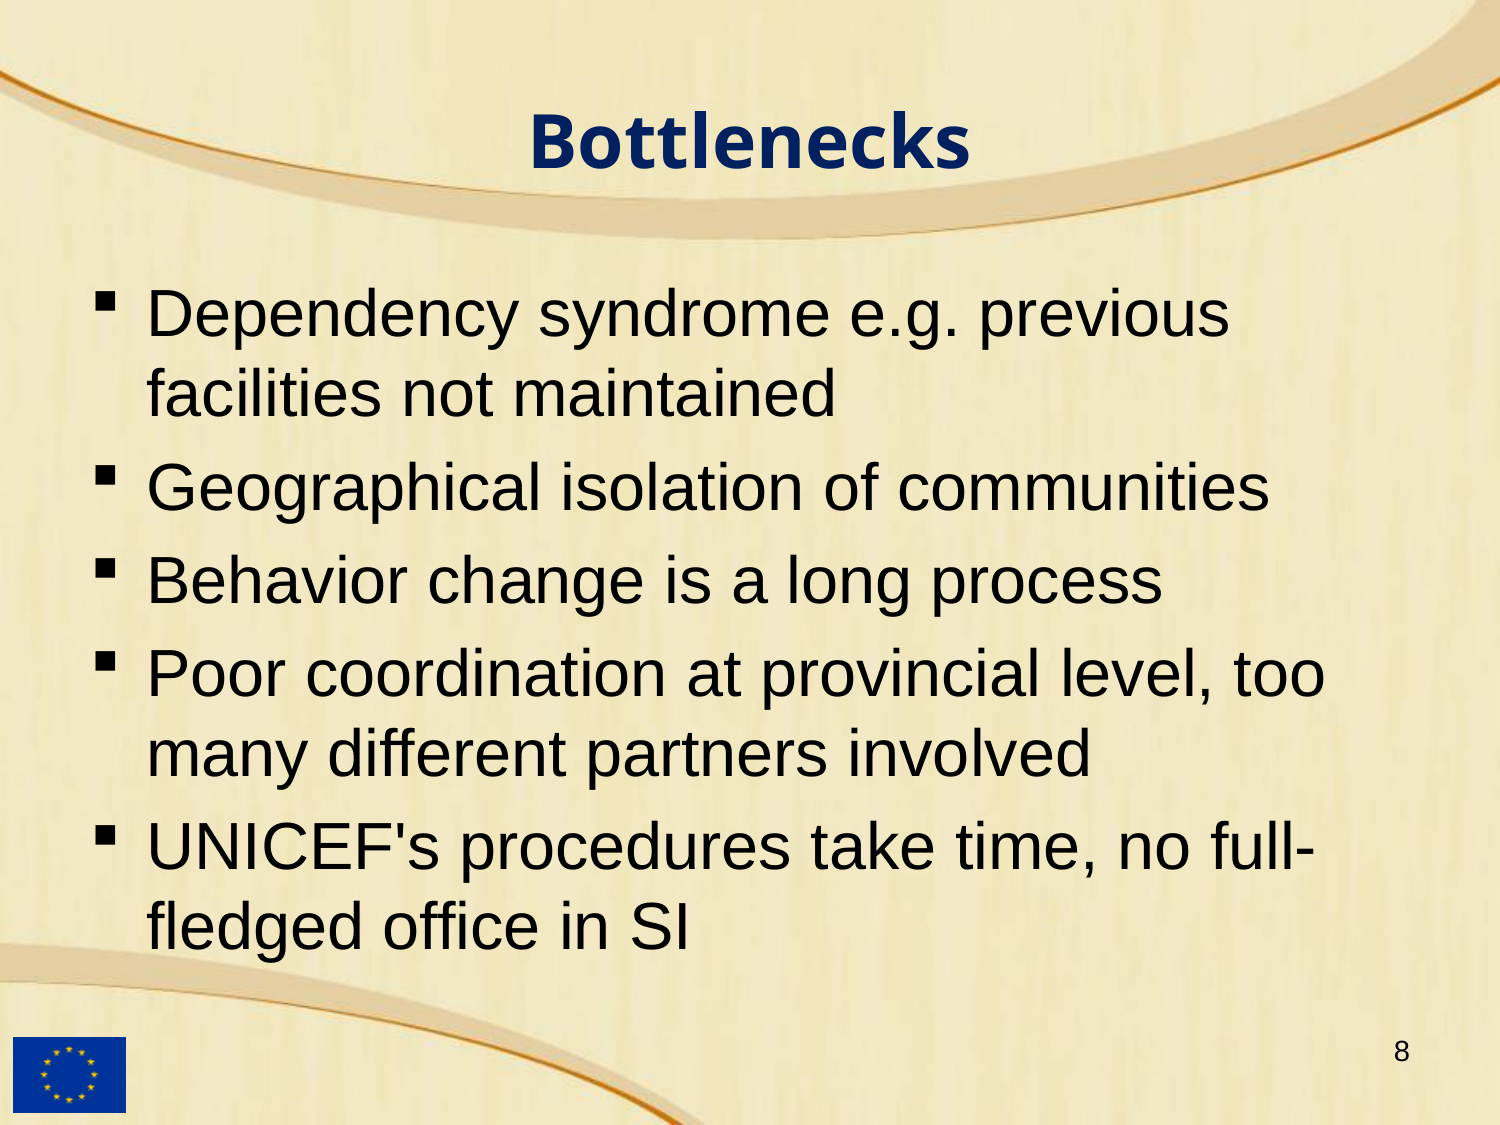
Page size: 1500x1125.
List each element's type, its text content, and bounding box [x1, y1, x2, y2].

picture [0, 0, 1500, 1125]
title Bottlenecks [74, 44, 1426, 233]
list Dependency syndrome e.g. previous facilities not maintained Geographical isolation of communities Behavior change is a long process Poor coordination at provincial level, too many different partners involved UNICEF's procedures take time, no full-fledged office in SI [74, 262, 1426, 1006]
slide_number 8 [1074, 1024, 1426, 1103]
